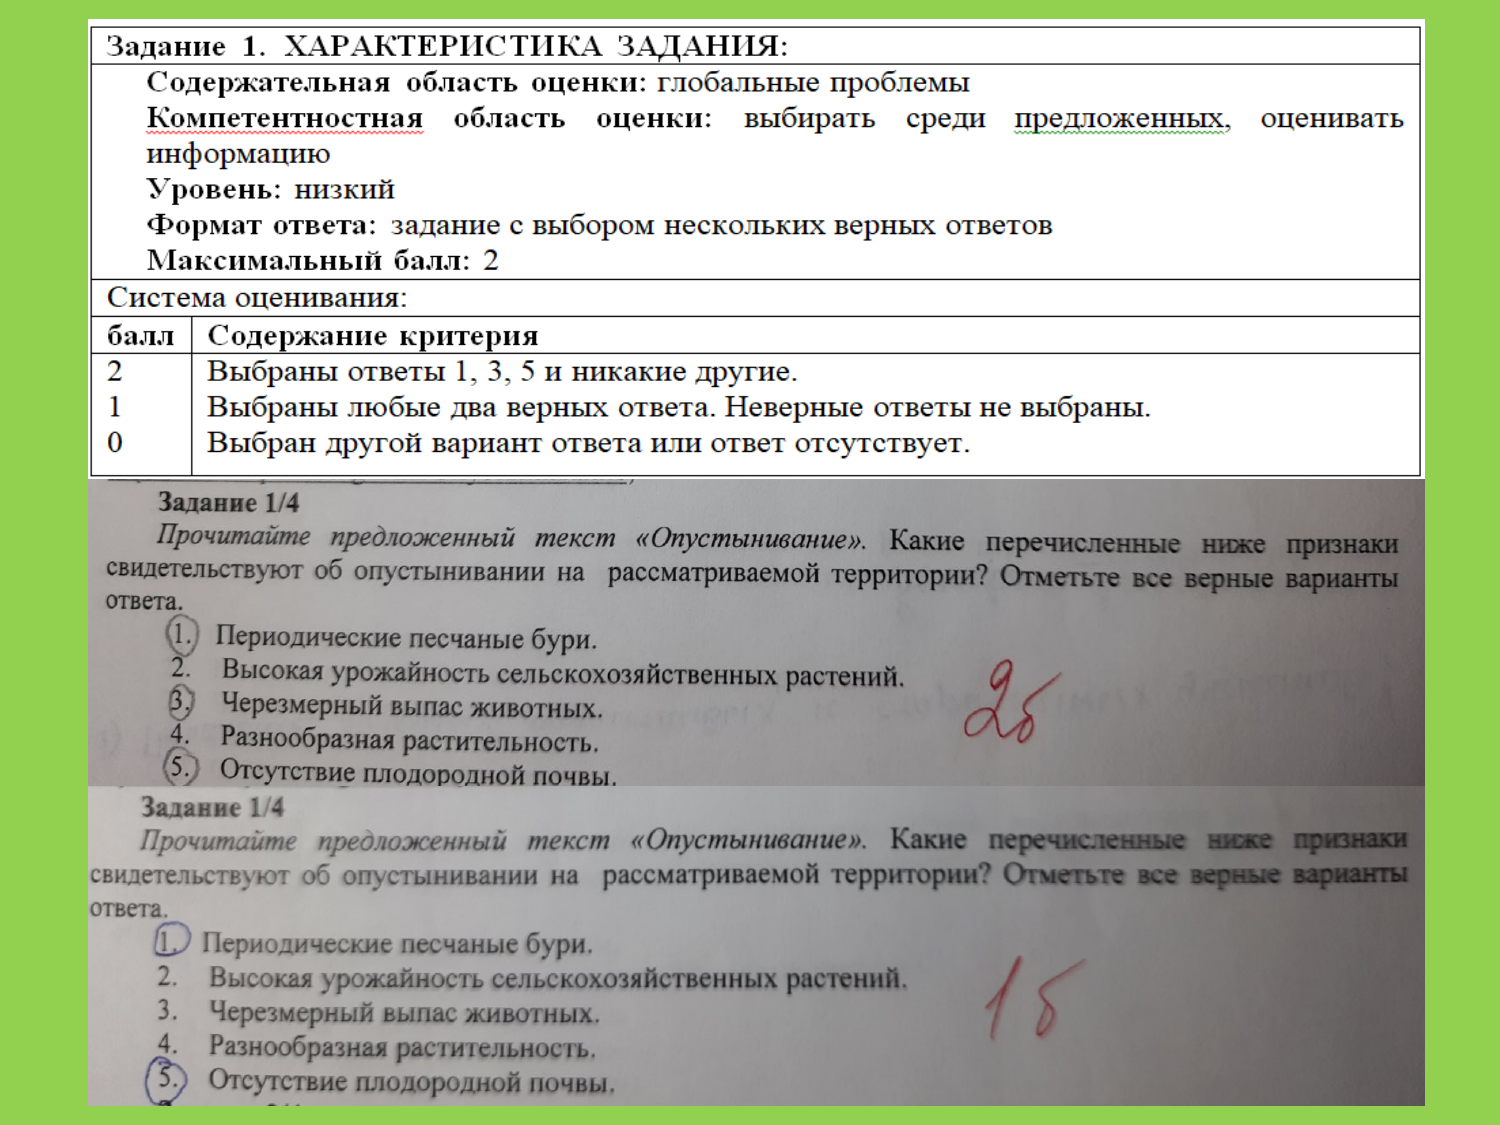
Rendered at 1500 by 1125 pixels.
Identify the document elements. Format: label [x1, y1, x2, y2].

picture [88, 18, 1425, 1106]
